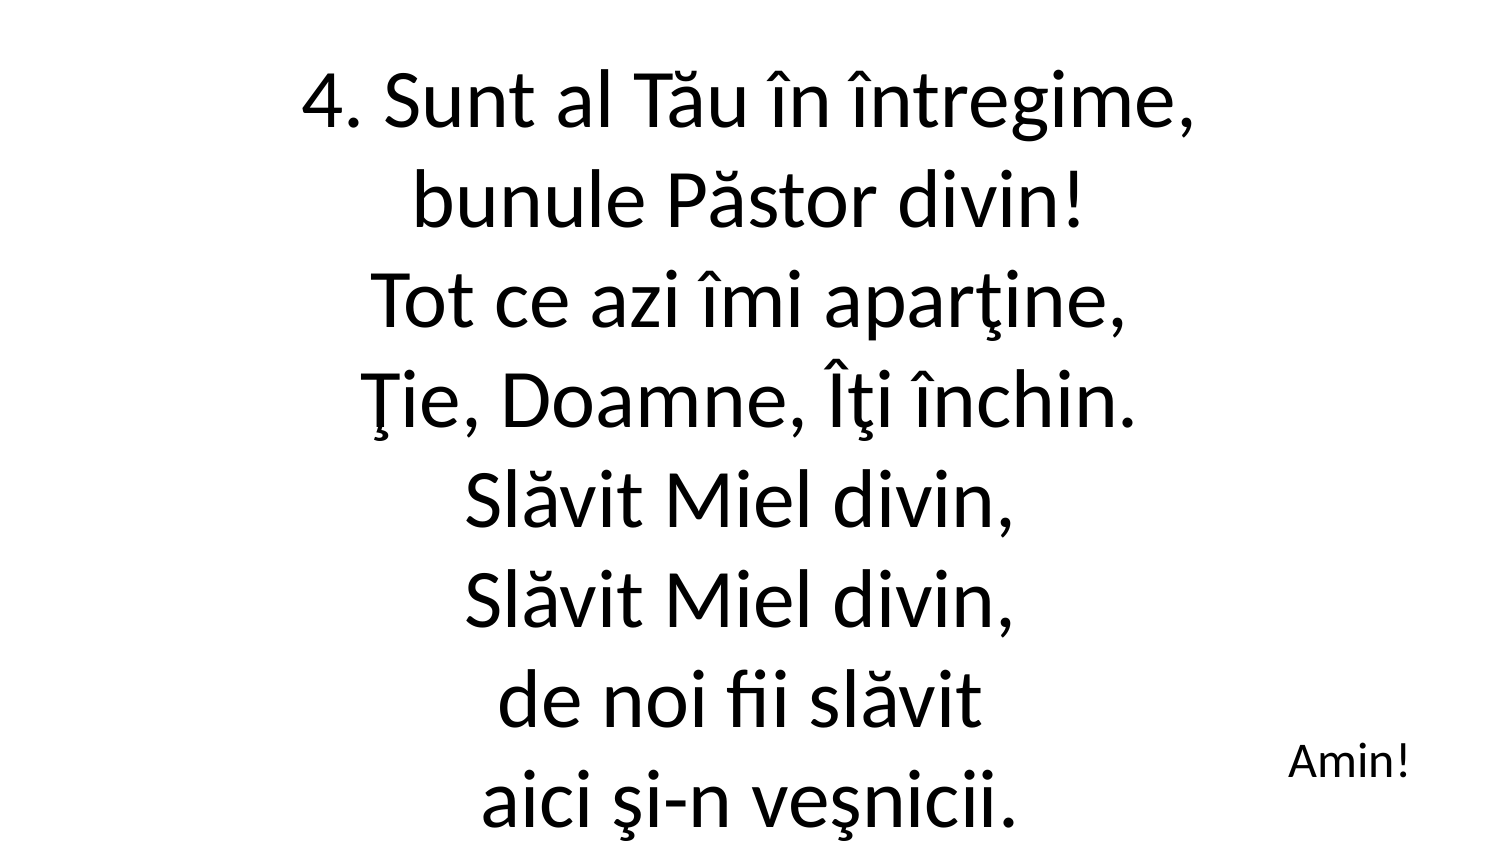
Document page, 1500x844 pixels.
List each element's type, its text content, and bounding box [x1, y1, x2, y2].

text_box 4. Sunt al Tău în întregime, bunule Păstor divin! Tot ce azi îmi aparţine, Ţie, Doamne, Îţi închin. Slăvit Miel divin, Slăvit Miel divin, de noi fii slăvit aici şi-n veşnicii. [287, 0, 1213, 844]
text_box Amin! [1273, 674, 1427, 795]
